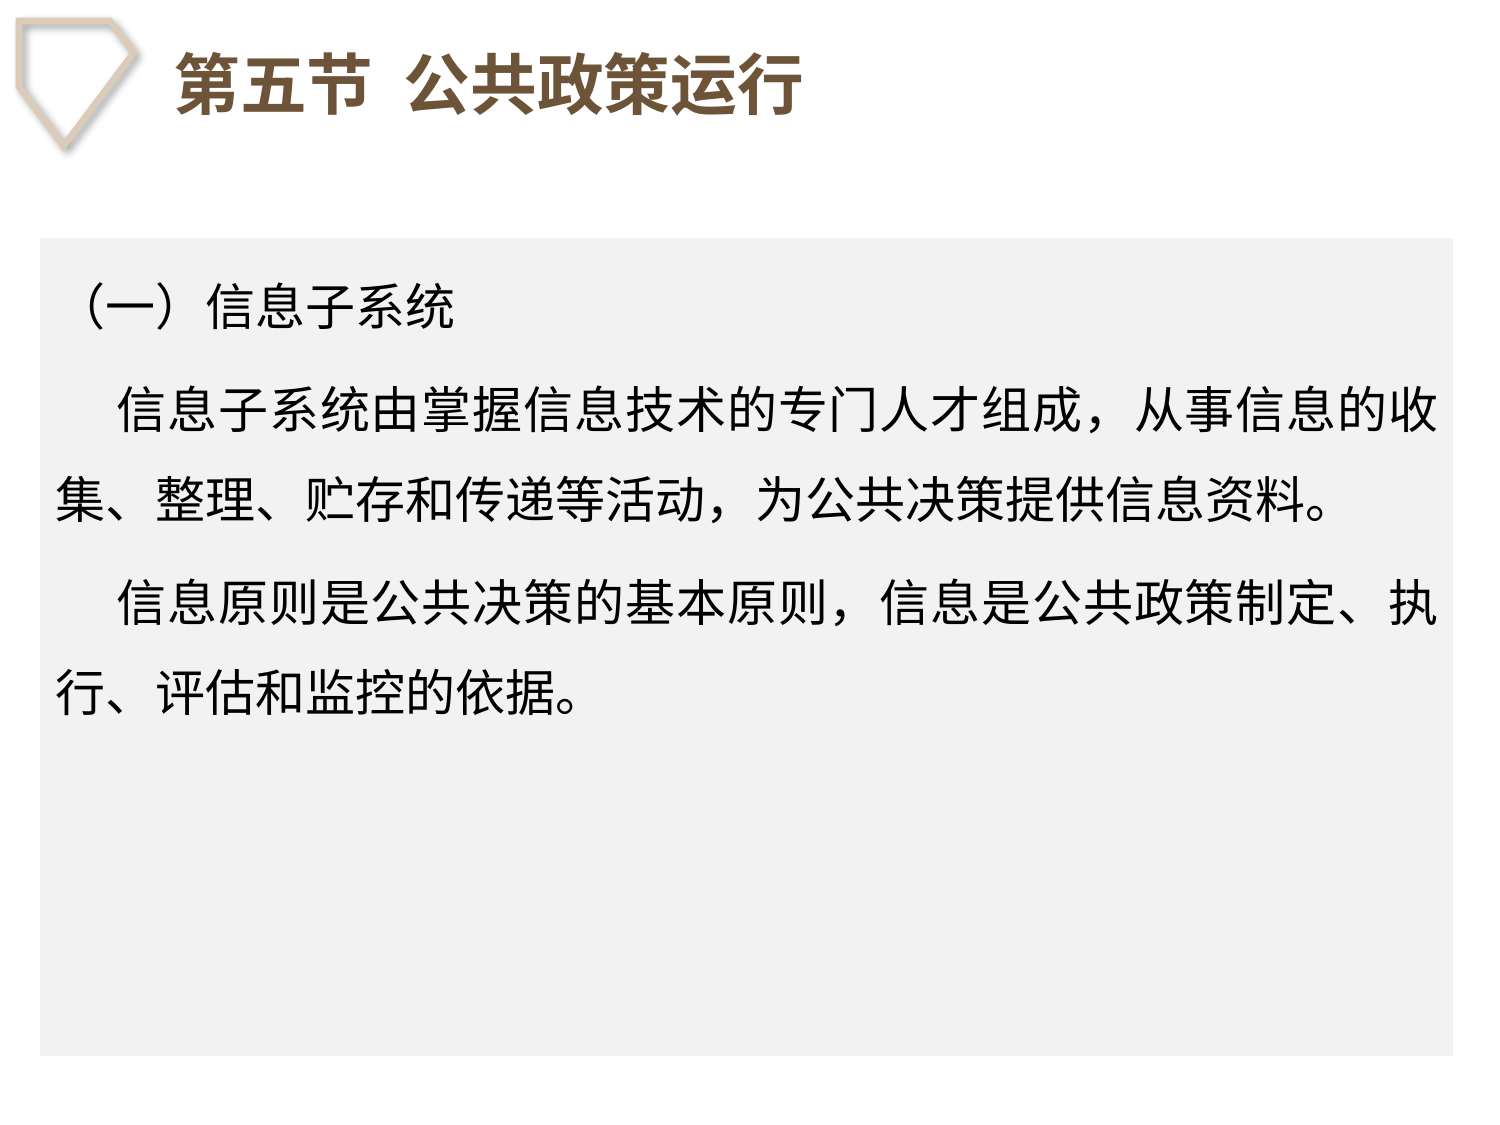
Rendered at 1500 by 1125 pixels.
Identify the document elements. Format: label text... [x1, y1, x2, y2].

list （一）信息子系统 信息子系统由掌握信息技术的专门人才组成，从事信息的收集、整理、贮存和传递等活动，为公共决策提供信息资料。 信息原则是公共决策的基本原则，信息是公共政策制定、执行、评估和监控的依据。 [40, 238, 1454, 1057]
title 第五节 公共政策运行 [158, 18, 1456, 159]
